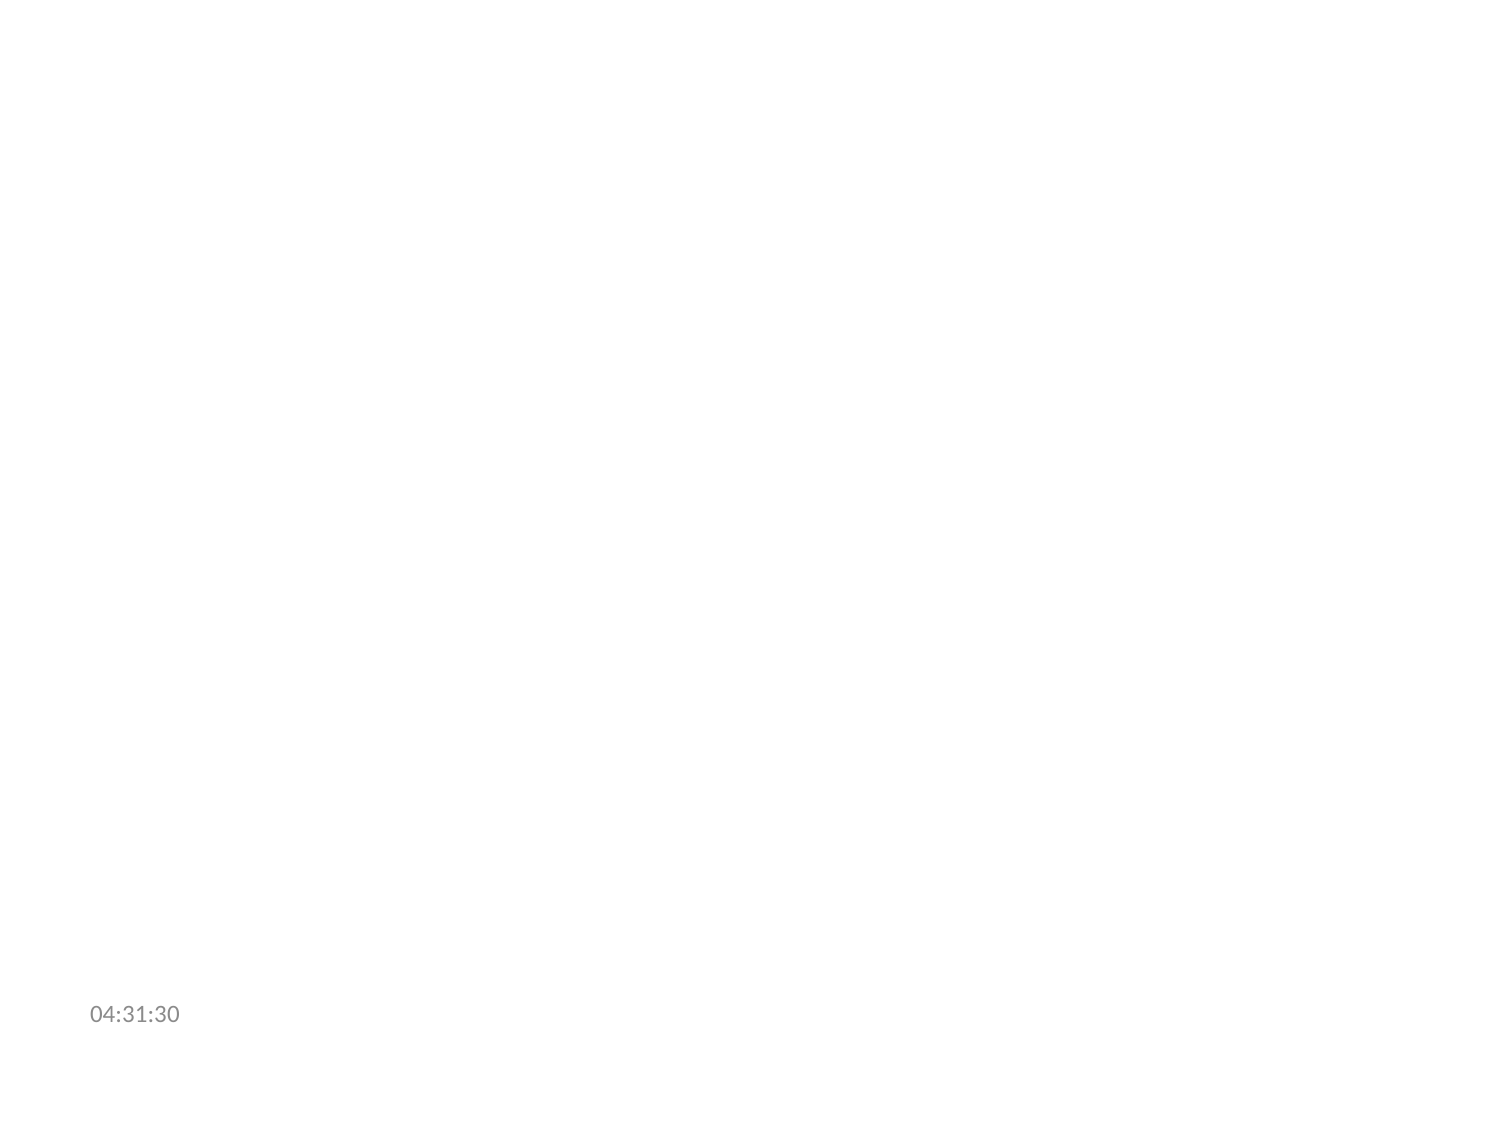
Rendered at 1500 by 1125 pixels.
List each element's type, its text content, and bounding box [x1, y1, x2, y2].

text_box 15:35:09 [75, 982, 425, 1043]
